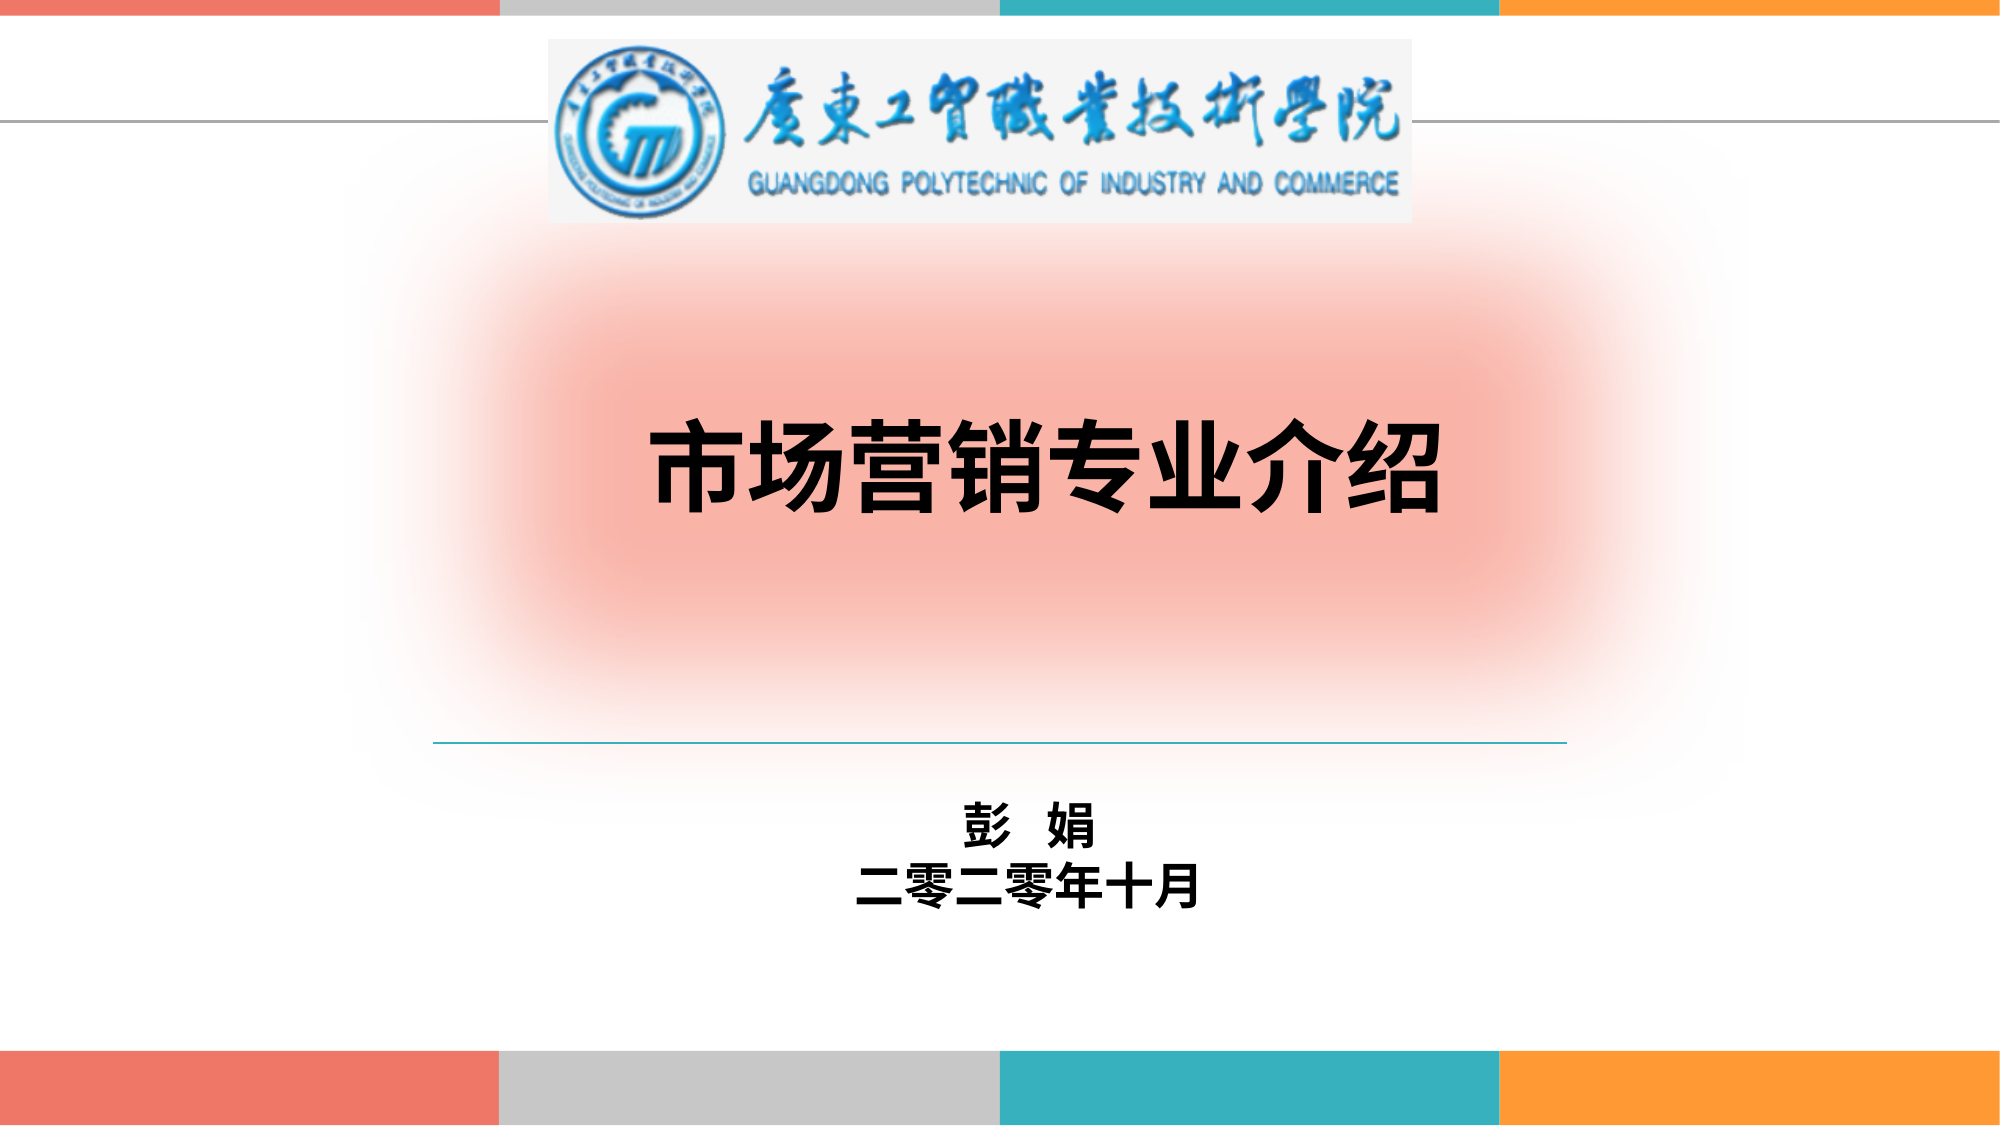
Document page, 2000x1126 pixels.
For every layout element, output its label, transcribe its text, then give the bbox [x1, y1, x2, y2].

text_box [1498, 0, 2000, 18]
text_box [998, 1049, 1498, 1126]
text_box [497, 1049, 998, 1126]
text_box [0, 1049, 497, 1126]
text_box [0, 0, 498, 18]
text_box 彭 娟 二零二零年十月 [839, 786, 1220, 922]
picture [548, 39, 1412, 223]
text_box [998, 0, 1498, 18]
text_box [1498, 1049, 2000, 1126]
text_box [498, 0, 998, 18]
